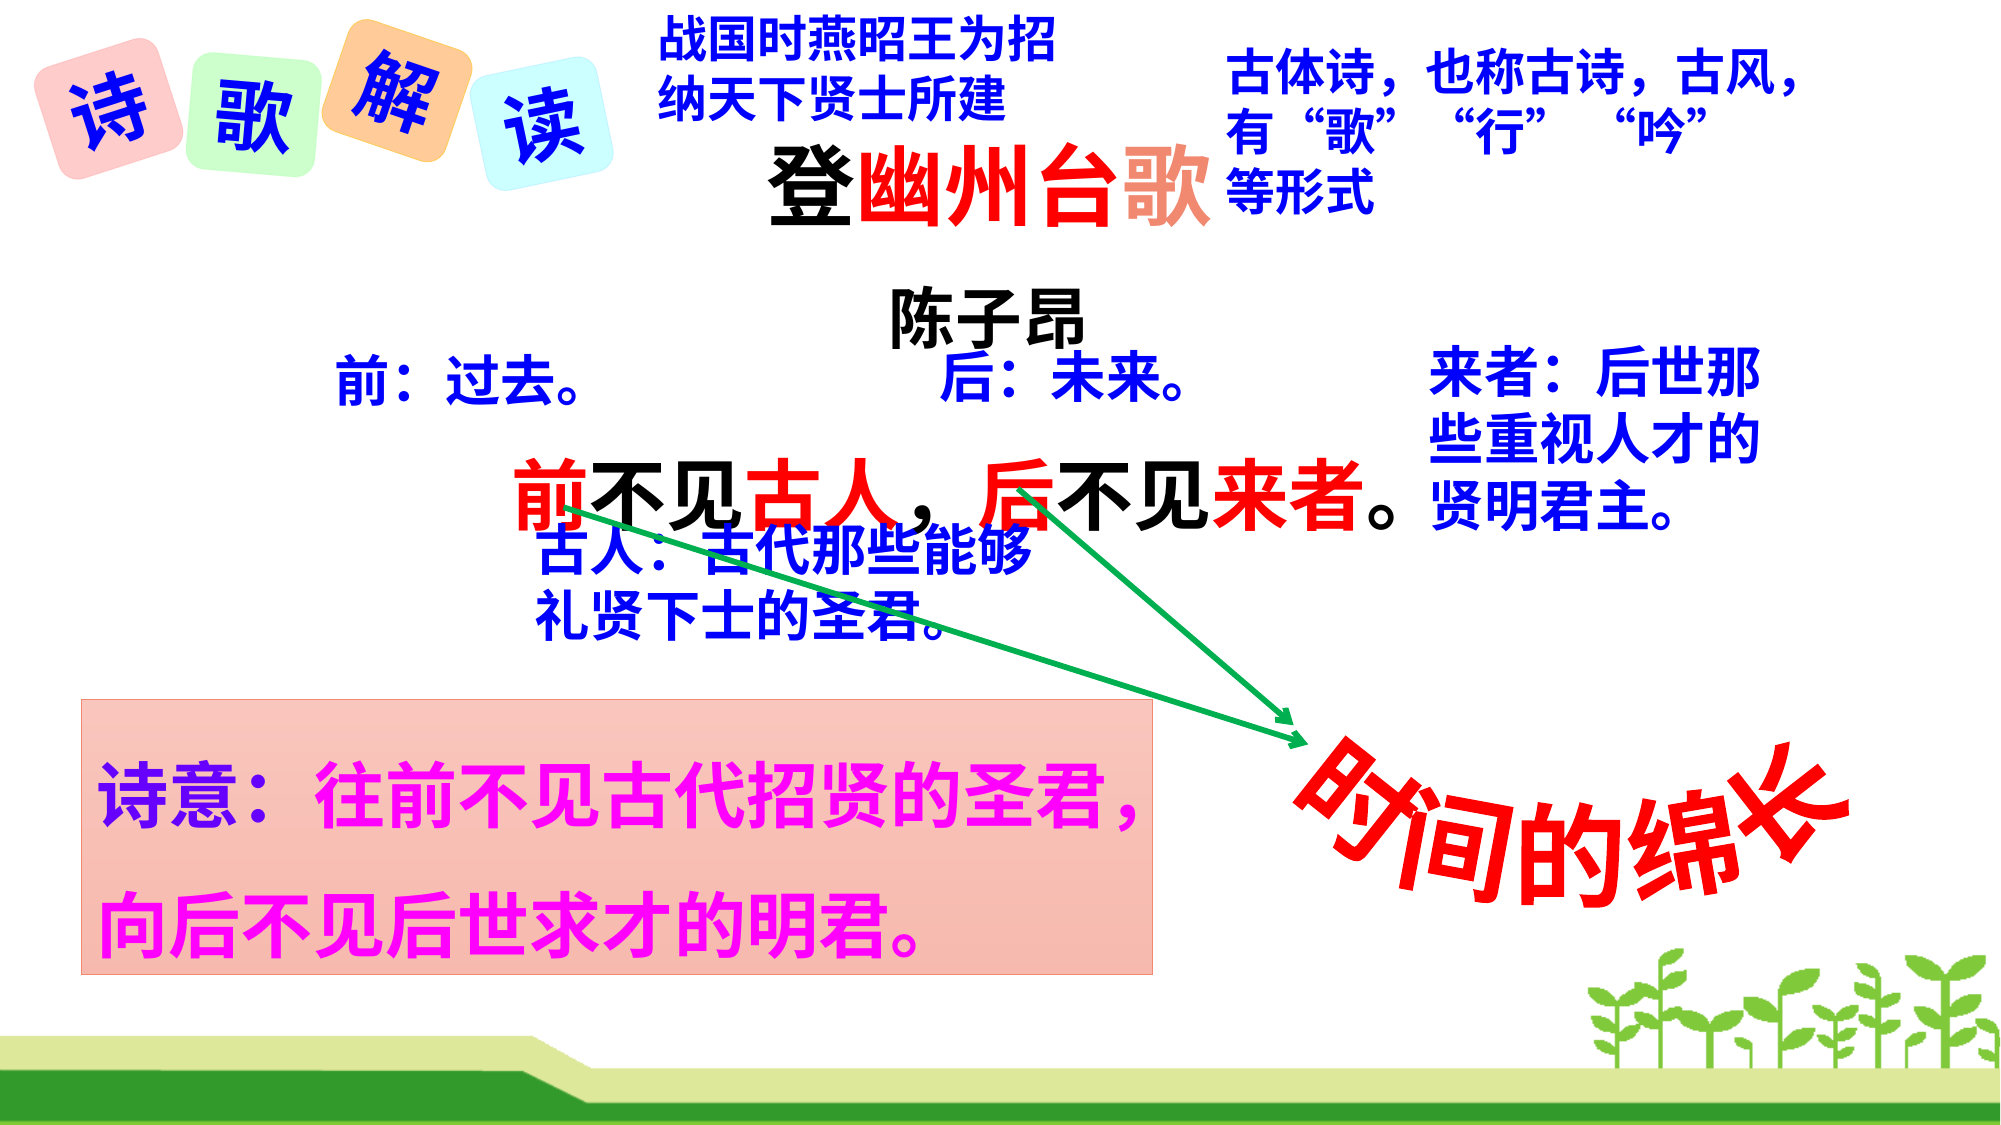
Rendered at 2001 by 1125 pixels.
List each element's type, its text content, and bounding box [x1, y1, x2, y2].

text_box 登幽州台歌 陈子昂 [742, 69, 1236, 365]
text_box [1017, 488, 1294, 726]
text_box 来者：后世那些重视人才的贤明君主。 [1413, 329, 1822, 545]
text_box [563, 507, 1309, 745]
text_box 古人：古代那些能够礼贤下士的圣君。 [519, 507, 563, 656]
picture [0, 0, 2001, 1125]
text_box 后：未来。 [924, 334, 1309, 416]
text_box 前：过去。 [319, 338, 630, 420]
text_box 前不见古人，后不见来者。 [298, 336, 1657, 548]
text_box 古体诗，也称古诗，古风，有“歌”“行” “吟”等形式 [1210, 33, 1794, 228]
text_box 战国时燕昭王为招纳天下贤士所建 [642, 0, 1113, 135]
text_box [44, 32, 607, 183]
text_box 诗意：往前不见古代招贤的圣君，向后不见后世求才的明君。 [81, 699, 1153, 975]
